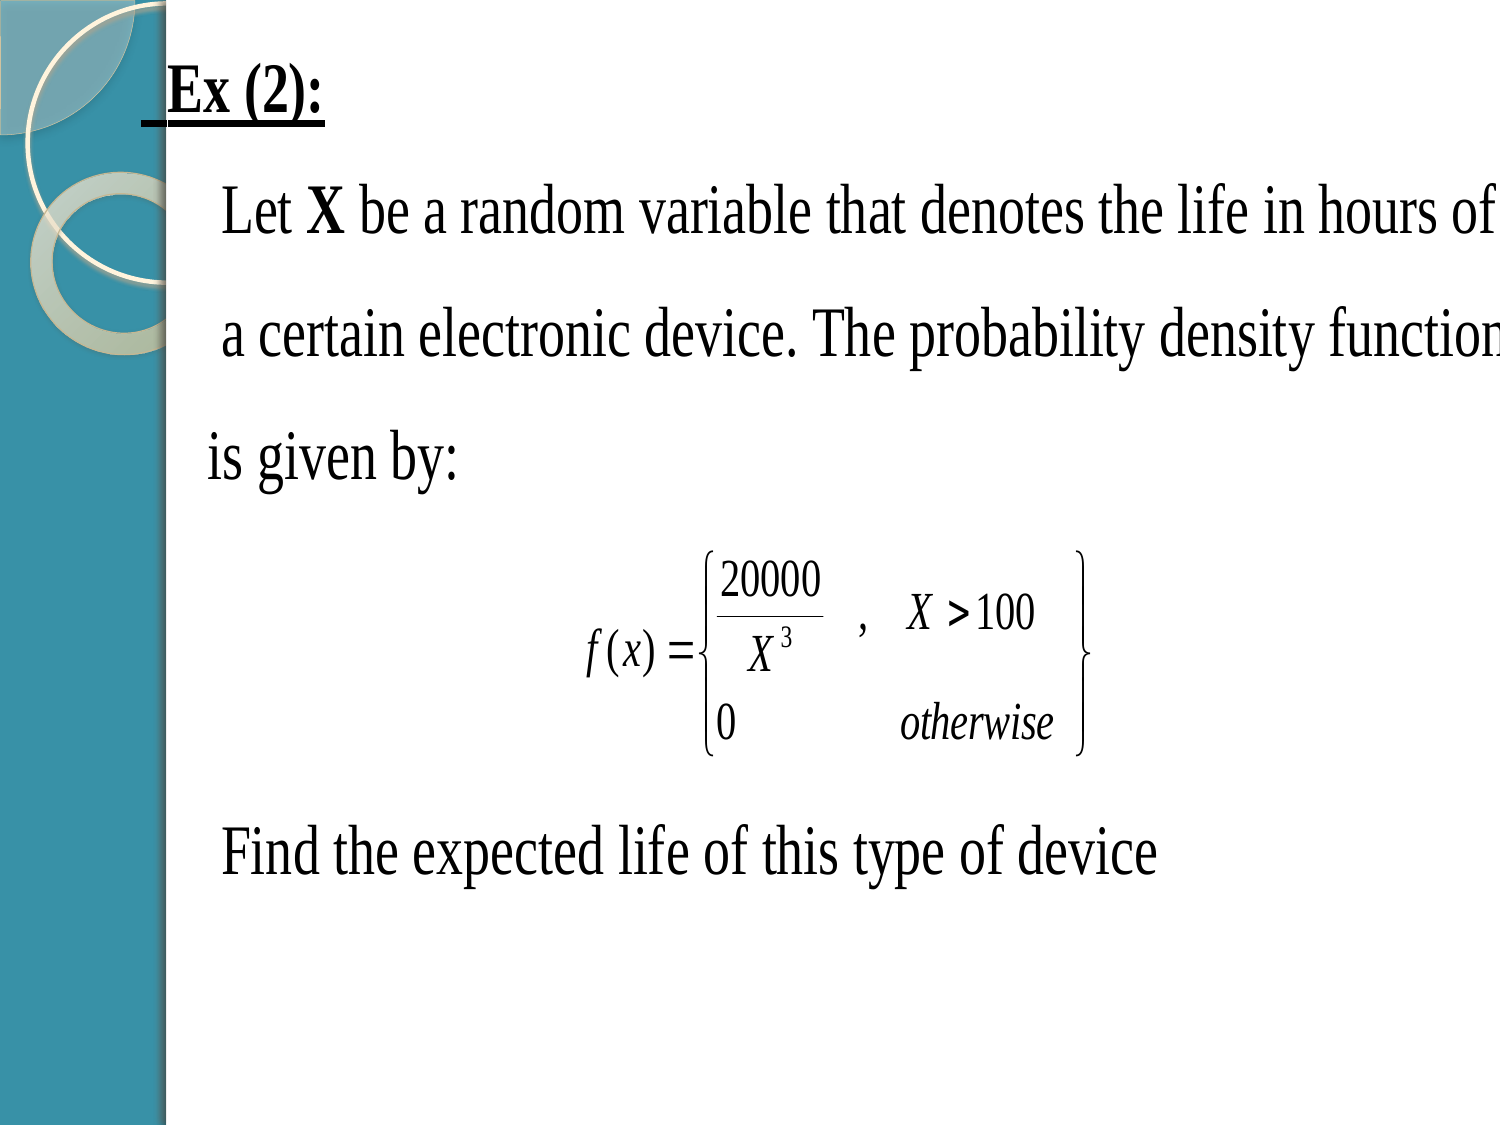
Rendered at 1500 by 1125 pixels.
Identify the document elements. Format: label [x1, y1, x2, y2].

text_box [140, 46, 1500, 891]
